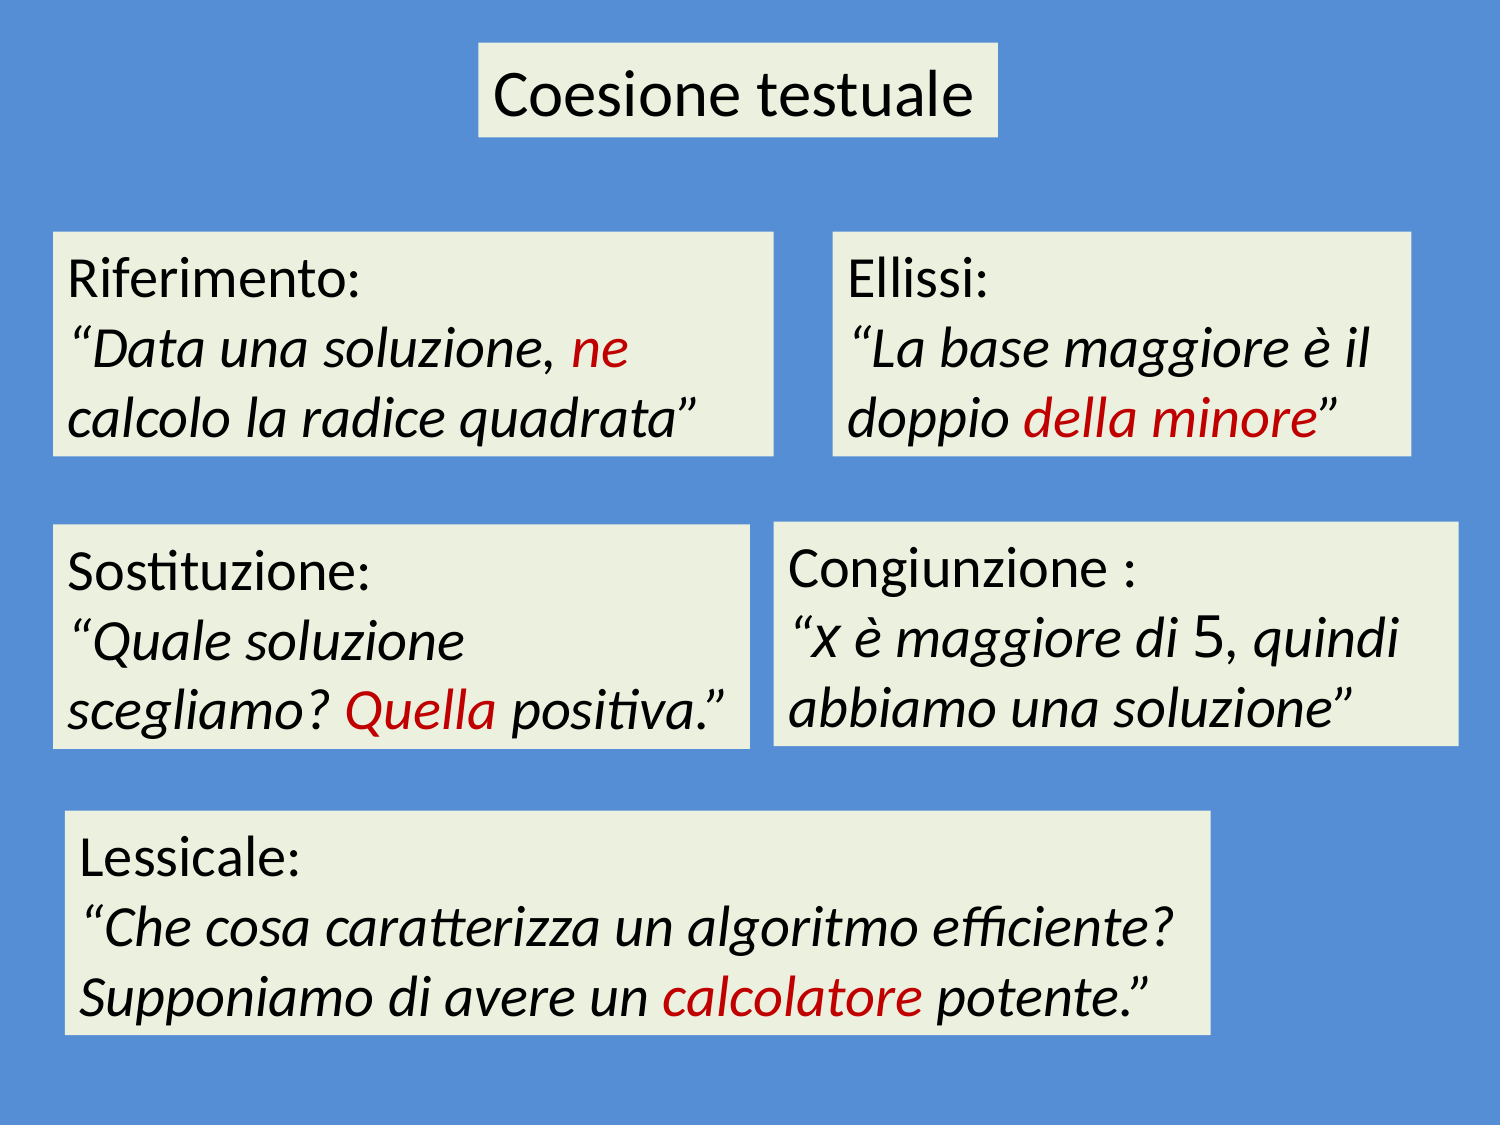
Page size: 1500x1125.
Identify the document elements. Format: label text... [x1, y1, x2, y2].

text_box Ellissi: “La base maggiore è il doppio della minore” [832, 231, 1412, 457]
text_box Lessicale: “Che cosa caratterizza un algoritmo efficiente? Supponiamo di avere un calcolatore potente.” [64, 810, 1211, 1036]
text_box Congiunzione : “x è maggiore di 5, quindi abbiamo una soluzione” [773, 521, 1459, 747]
text_box Sostituzione: “Quale soluzione scegliamo? Quella positiva.” [53, 524, 750, 749]
text_box Riferimento: “Data una soluzione, ne calcolo la radice quadrata” [53, 231, 774, 457]
text_box Coesione testuale [478, 42, 998, 138]
